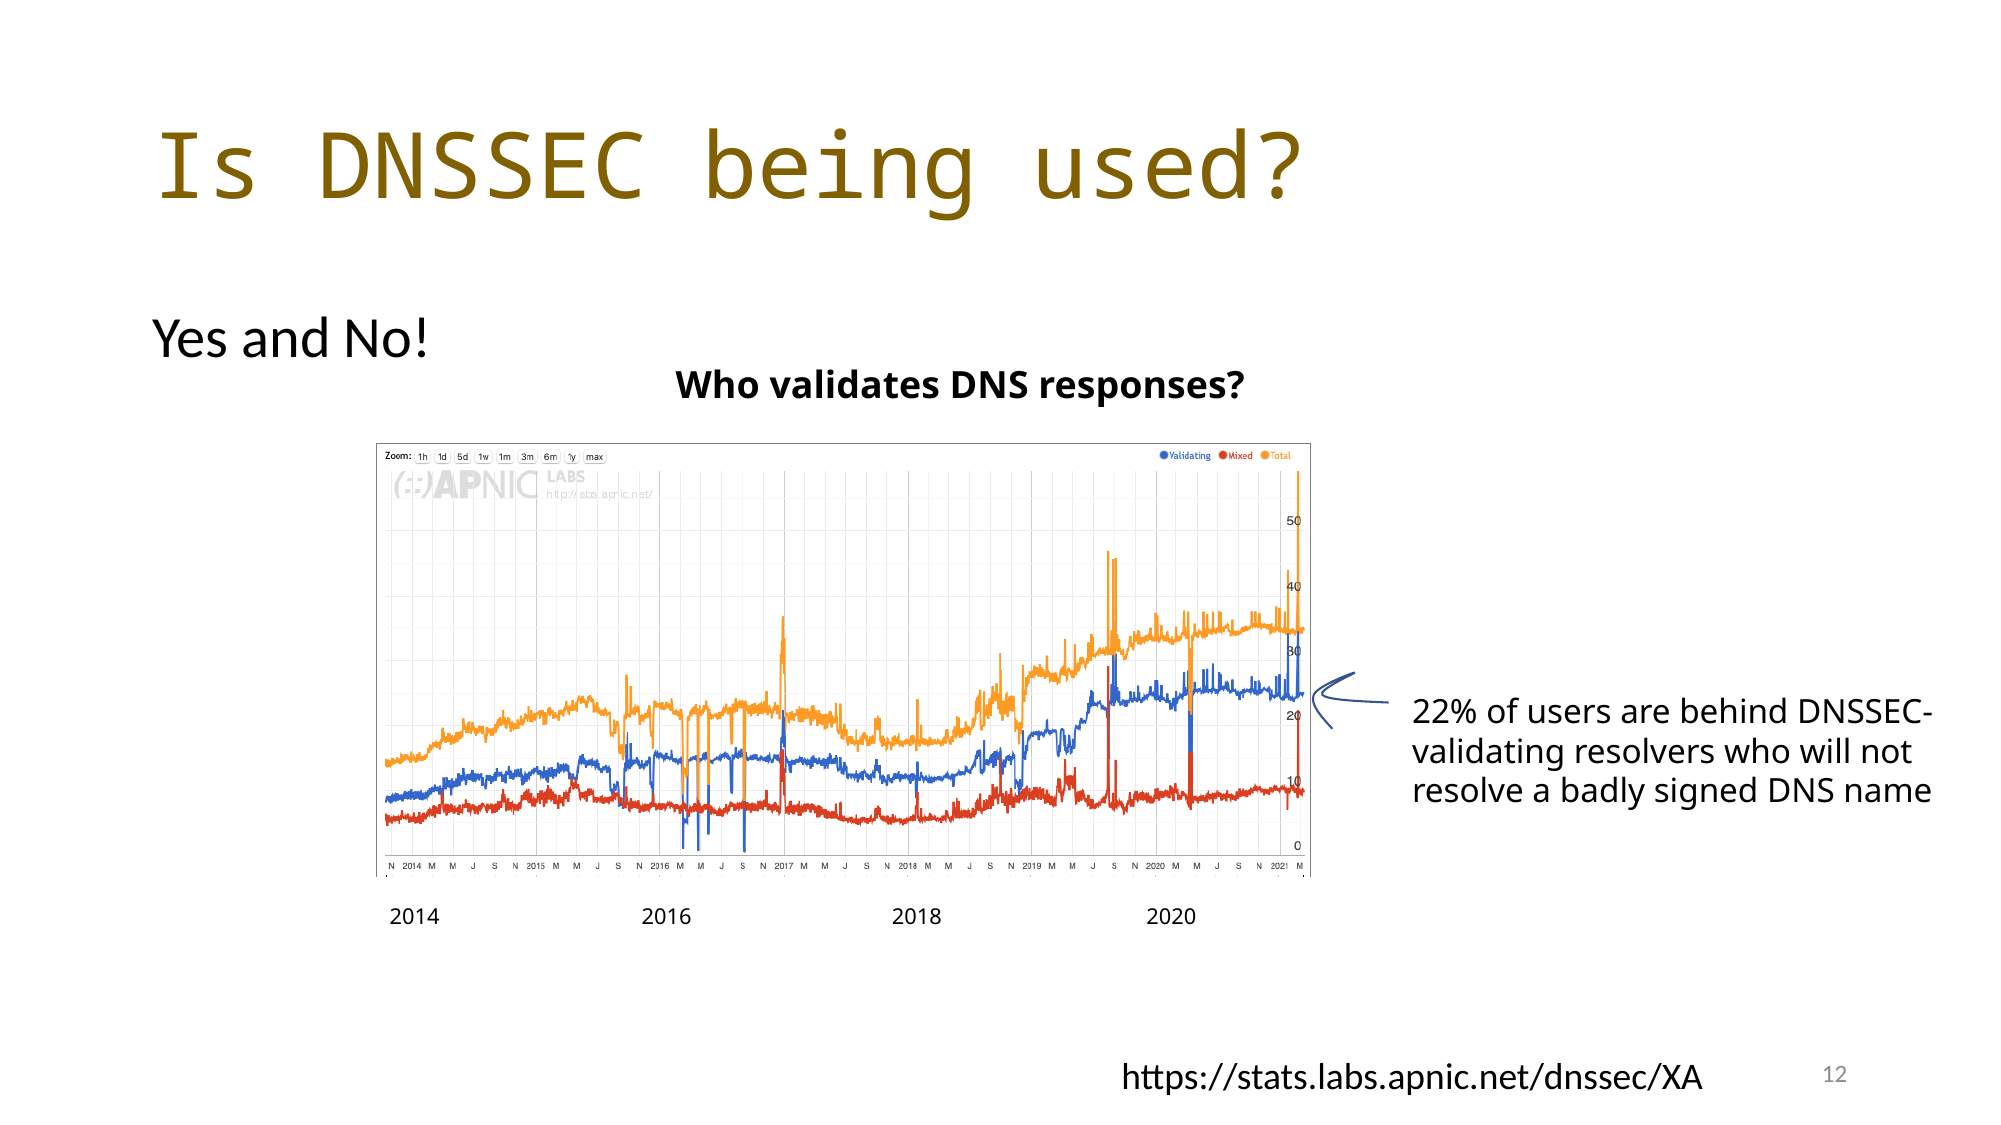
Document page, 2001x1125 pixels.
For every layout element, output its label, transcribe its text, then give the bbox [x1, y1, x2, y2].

text_box 2014 [374, 894, 455, 936]
text_box 2020 [1131, 894, 1212, 936]
text_box 2018 [877, 894, 957, 936]
text_box https://stats.labs.apnic.net/dnssec/XA [1106, 1044, 1719, 1105]
text_box Who validates DNS responses? [660, 353, 1261, 413]
slide_number 12 [1412, 1042, 1863, 1103]
list Yes and No! [137, 299, 1863, 1014]
text_box 22% of users are behind DNSSEC-validating resolvers who will not resolve a badly signed DNS name [1397, 682, 1968, 817]
text_box 2016 [626, 894, 707, 936]
title Is DNSSEC being used? [137, 59, 1863, 278]
picture [370, 435, 1315, 877]
text_box [1315, 671, 1389, 730]
